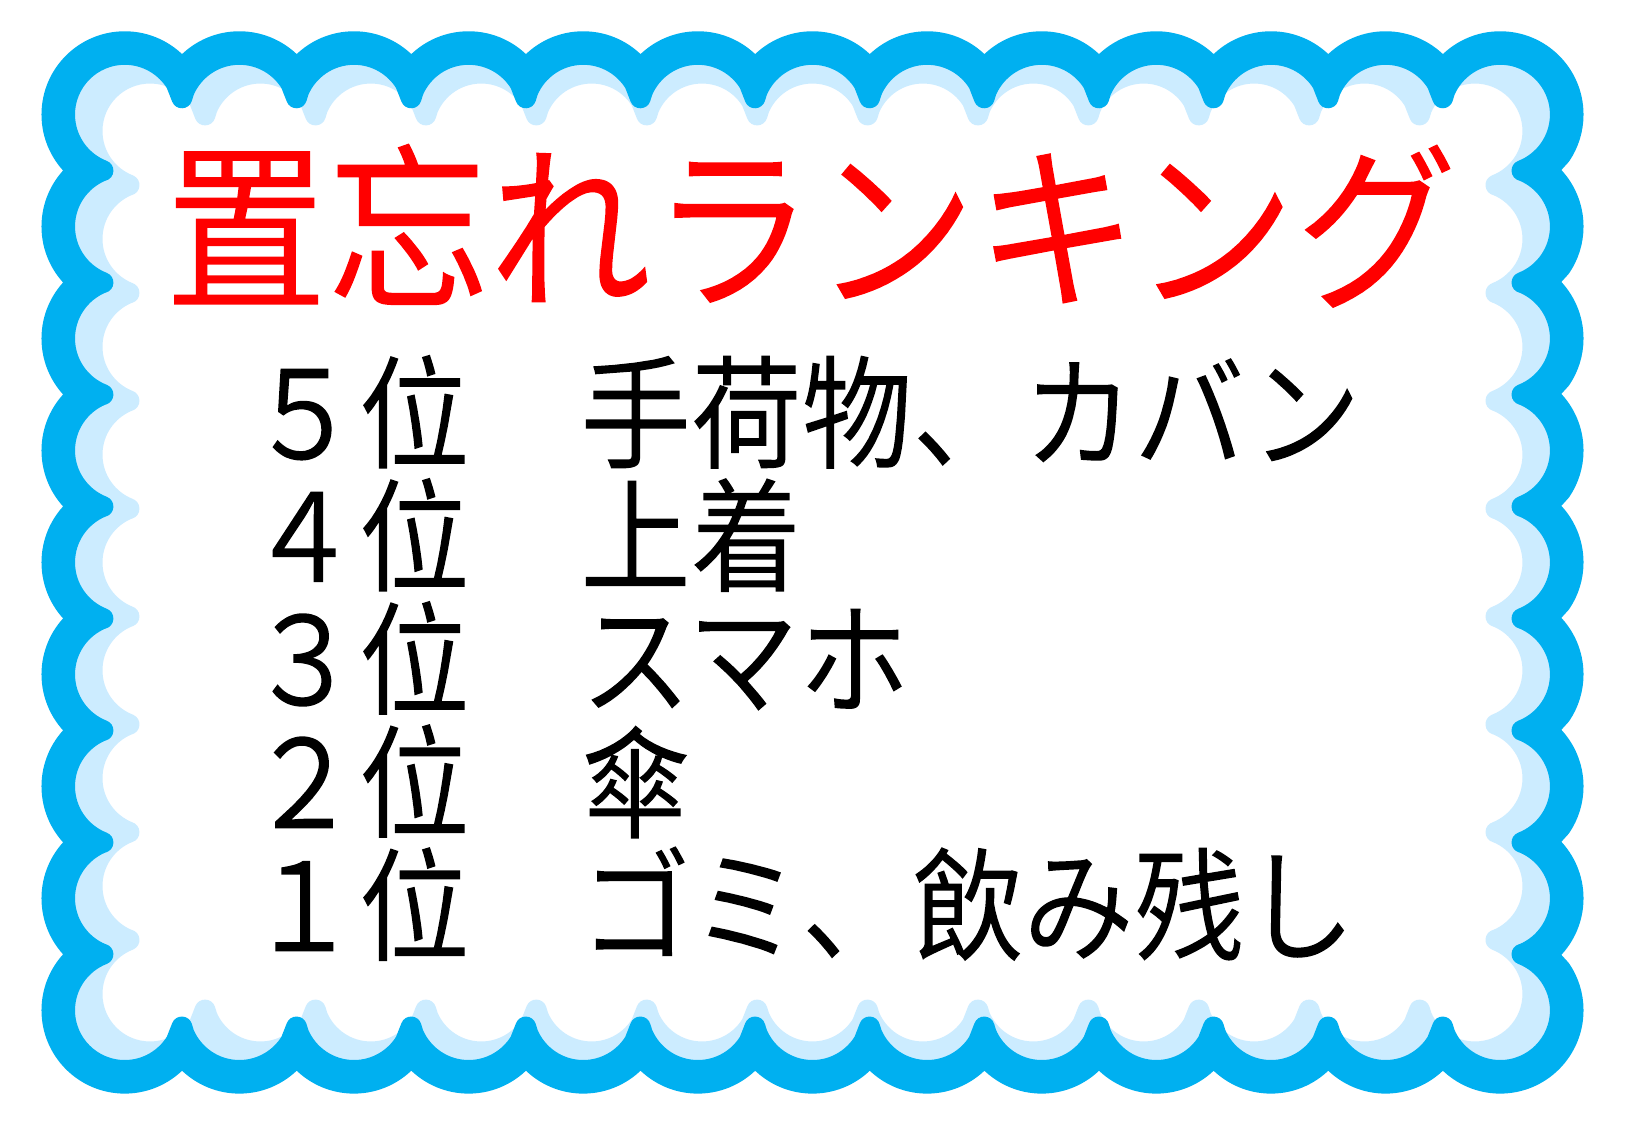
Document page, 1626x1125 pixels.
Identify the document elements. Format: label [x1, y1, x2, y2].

text_box [77, 59, 169, 1066]
text_box [1221, 58, 1323, 118]
text_box [187, 59, 286, 118]
text_box [527, 58, 1098, 118]
text_box [1103, 58, 1210, 118]
text_box [301, 58, 404, 118]
text_box [187, 1007, 286, 1066]
text_box [414, 58, 520, 118]
text_box [1221, 1007, 1323, 1067]
text_box [1339, 1007, 1437, 1066]
text_box [1103, 1007, 1210, 1067]
text_box [1339, 59, 1437, 118]
text_box [527, 1007, 1098, 1067]
text_box [301, 1007, 404, 1067]
text_box [49, 39, 1576, 1086]
text_box [414, 1007, 520, 1067]
text_box [1456, 59, 1548, 1066]
